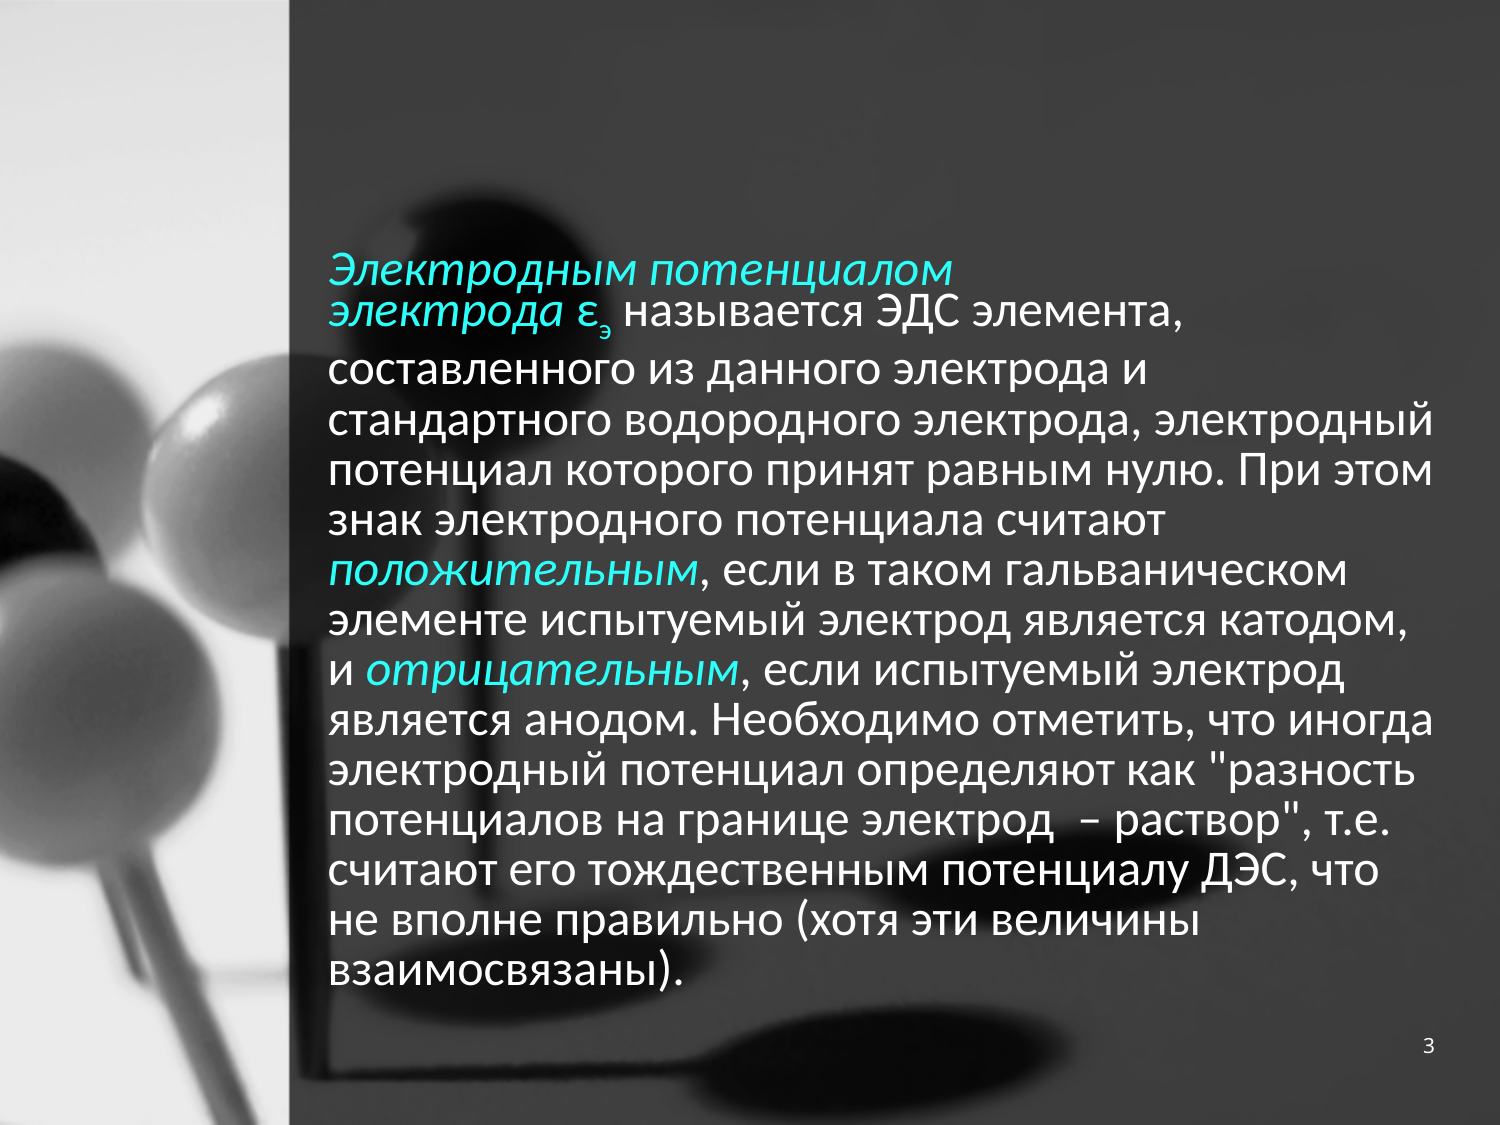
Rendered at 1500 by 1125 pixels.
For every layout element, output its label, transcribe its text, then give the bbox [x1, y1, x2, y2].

slide_number 3 [1237, 1025, 1450, 1100]
picture [0, 0, 1500, 1125]
list Электродным потенциалом электрода εэ называется ЭДС элемента, составленного из данного электрода и стандартного водородного электрода, электродный потенциал которого принят равным нулю. При этом знак электродного потенциала считают положительным, если в таком гальваническом элементе испытуемый электрод является катодом, и отрицательным, если испытуемый электрод является анодом. Необходимо отметить, что иногда электродный потенциал определяют как "разность потенциалов на границе электрод – раствор", т.е. считают его тождественным потенциалу ДЭС, что не вполне правильно (хотя эти величины взаимосвязаны). [312, 237, 1451, 1001]
